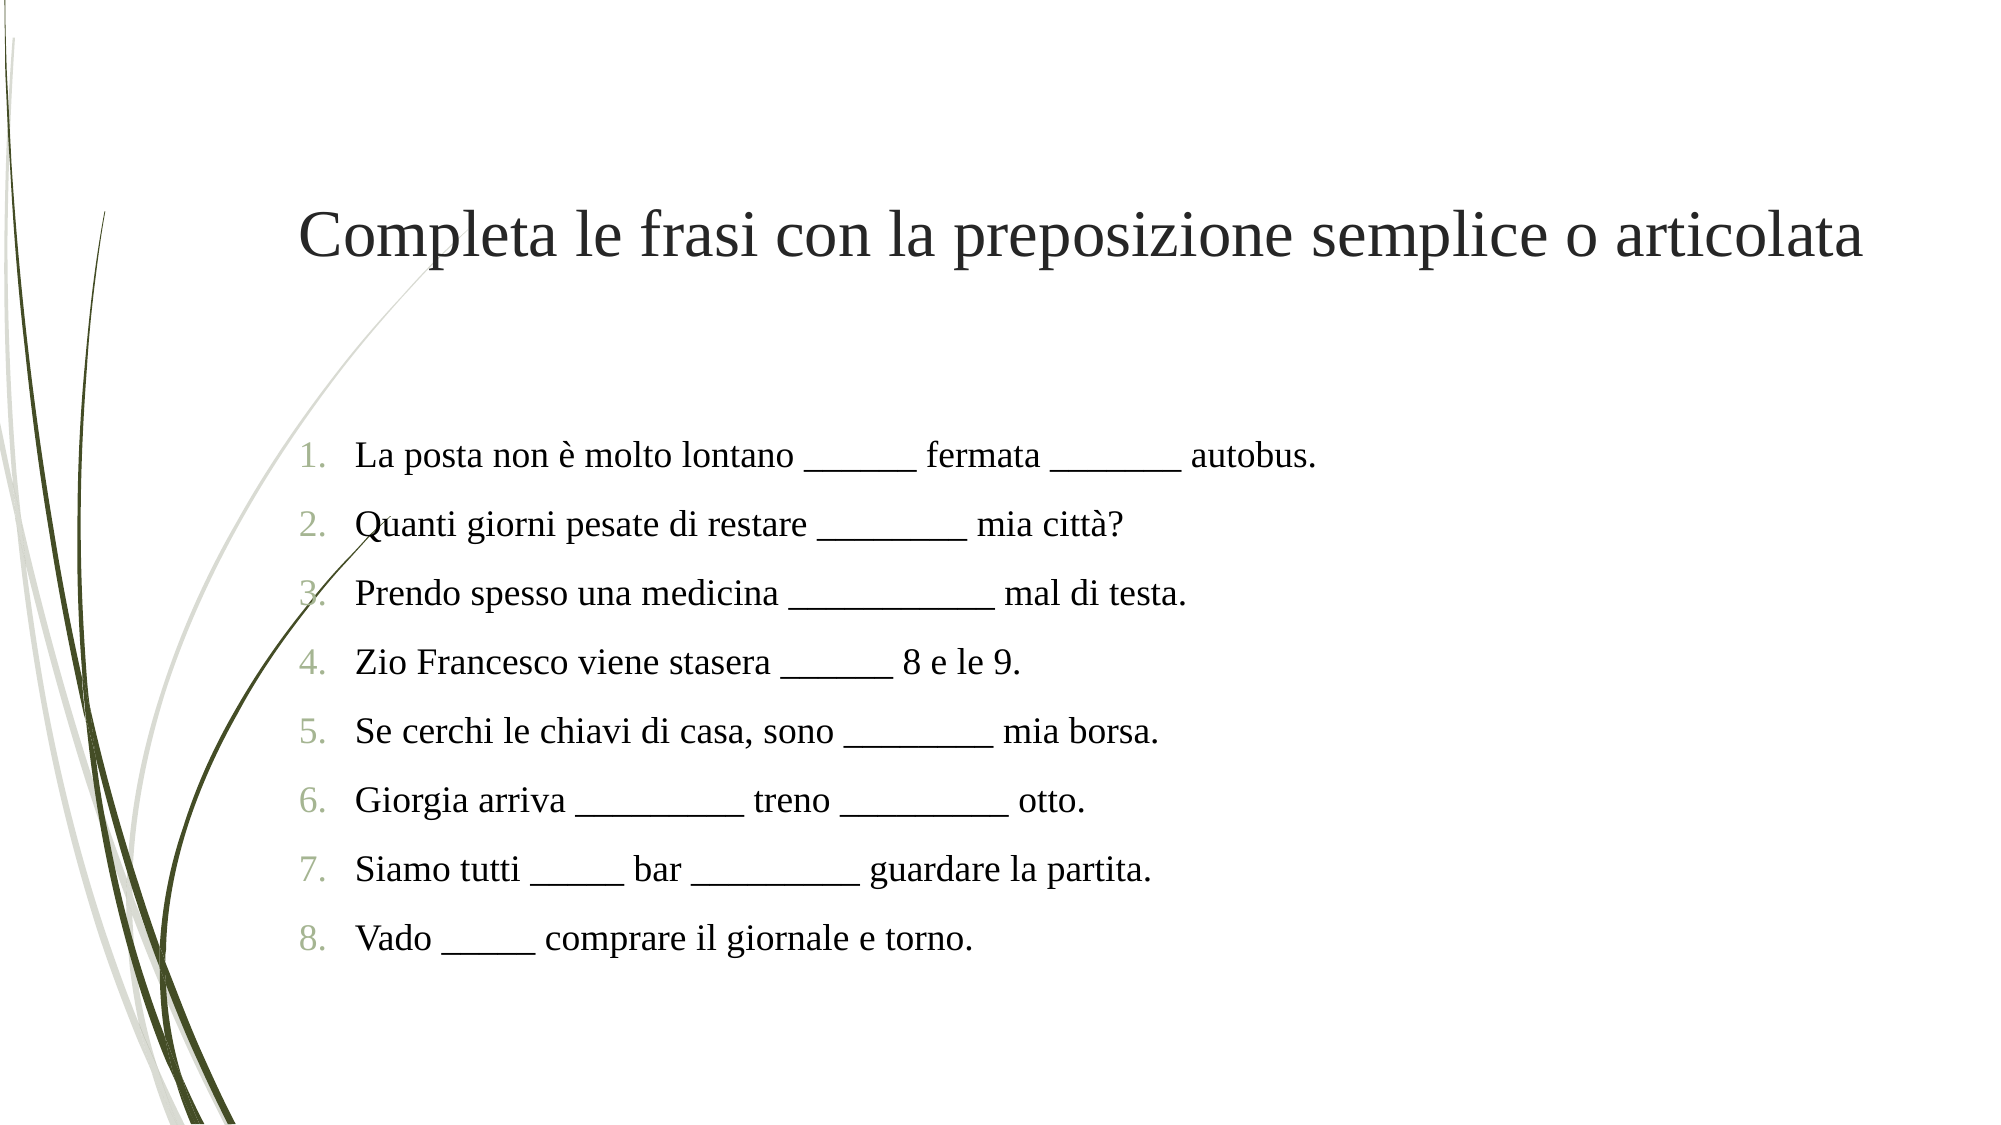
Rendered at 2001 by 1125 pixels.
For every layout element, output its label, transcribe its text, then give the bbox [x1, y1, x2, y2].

list La posta non è molto lontano ______ fermata _______ autobus. Quanti giorni pesate di restare ________ mia città? Prendo spesso una medicina ___________ mal di testa. Zio Francesco viene stasera ______ 8 e le 9. Se cerchi le chiavi di casa, sono ________ mia borsa. Giorgia arriva _________ treno _________ otto. Siamo tutti _____ bar _________ guardare la partita. Vado _____ comprare il giornale e torno. [283, 419, 1867, 1030]
title Completa le frasi con la preposizione semplice o articolata [283, 176, 2000, 312]
